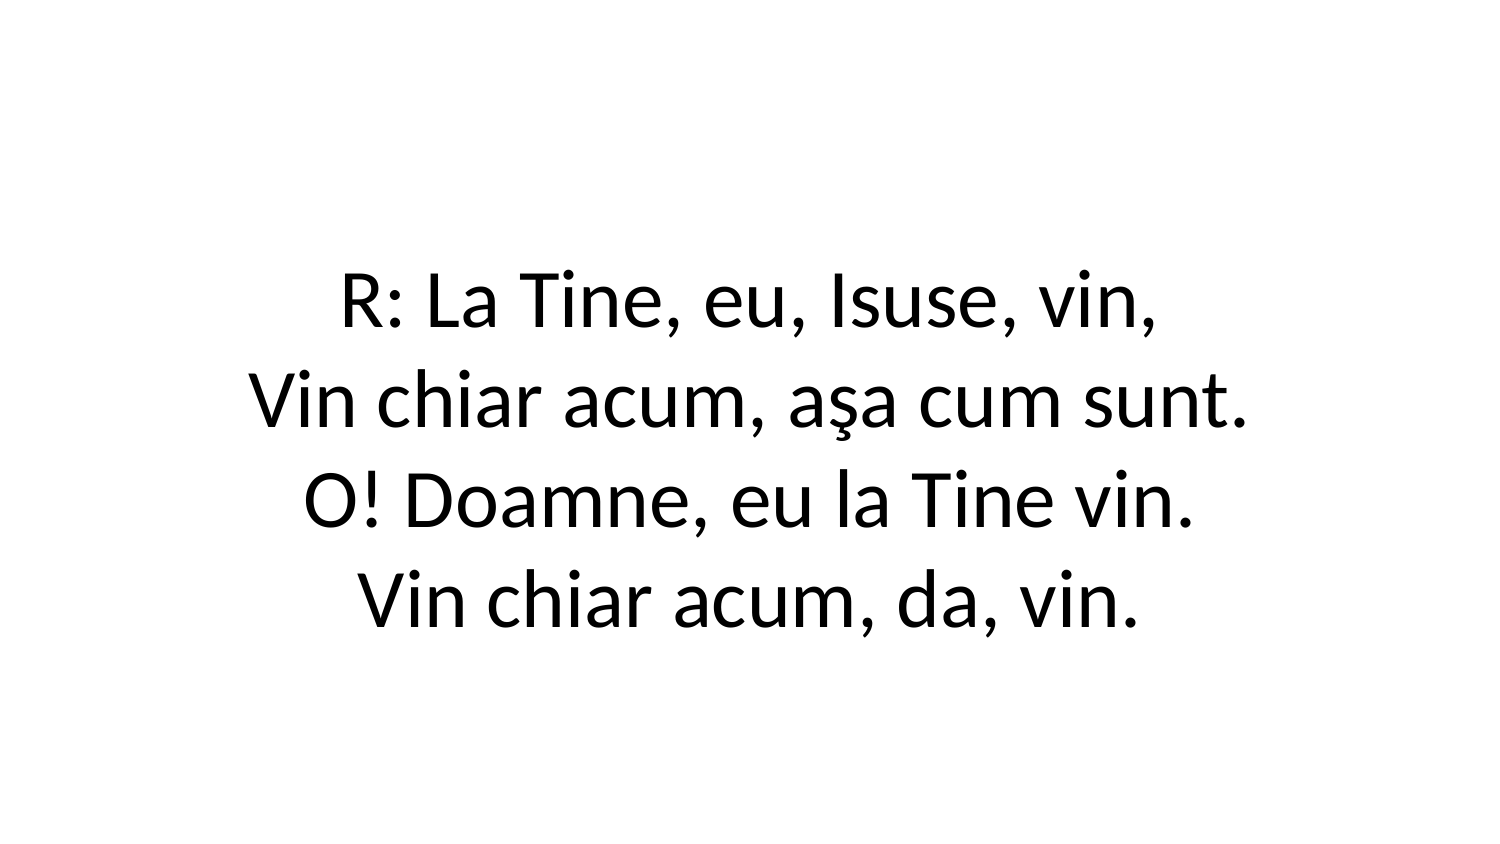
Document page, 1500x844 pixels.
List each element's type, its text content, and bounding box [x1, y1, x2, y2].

text_box R: La Tine, eu, Isuse, vin, Vin chiar acum, aşa cum sunt. O! Doamne, eu la Tine vin. Vin chiar acum, da, vin. [233, 192, 1267, 652]
